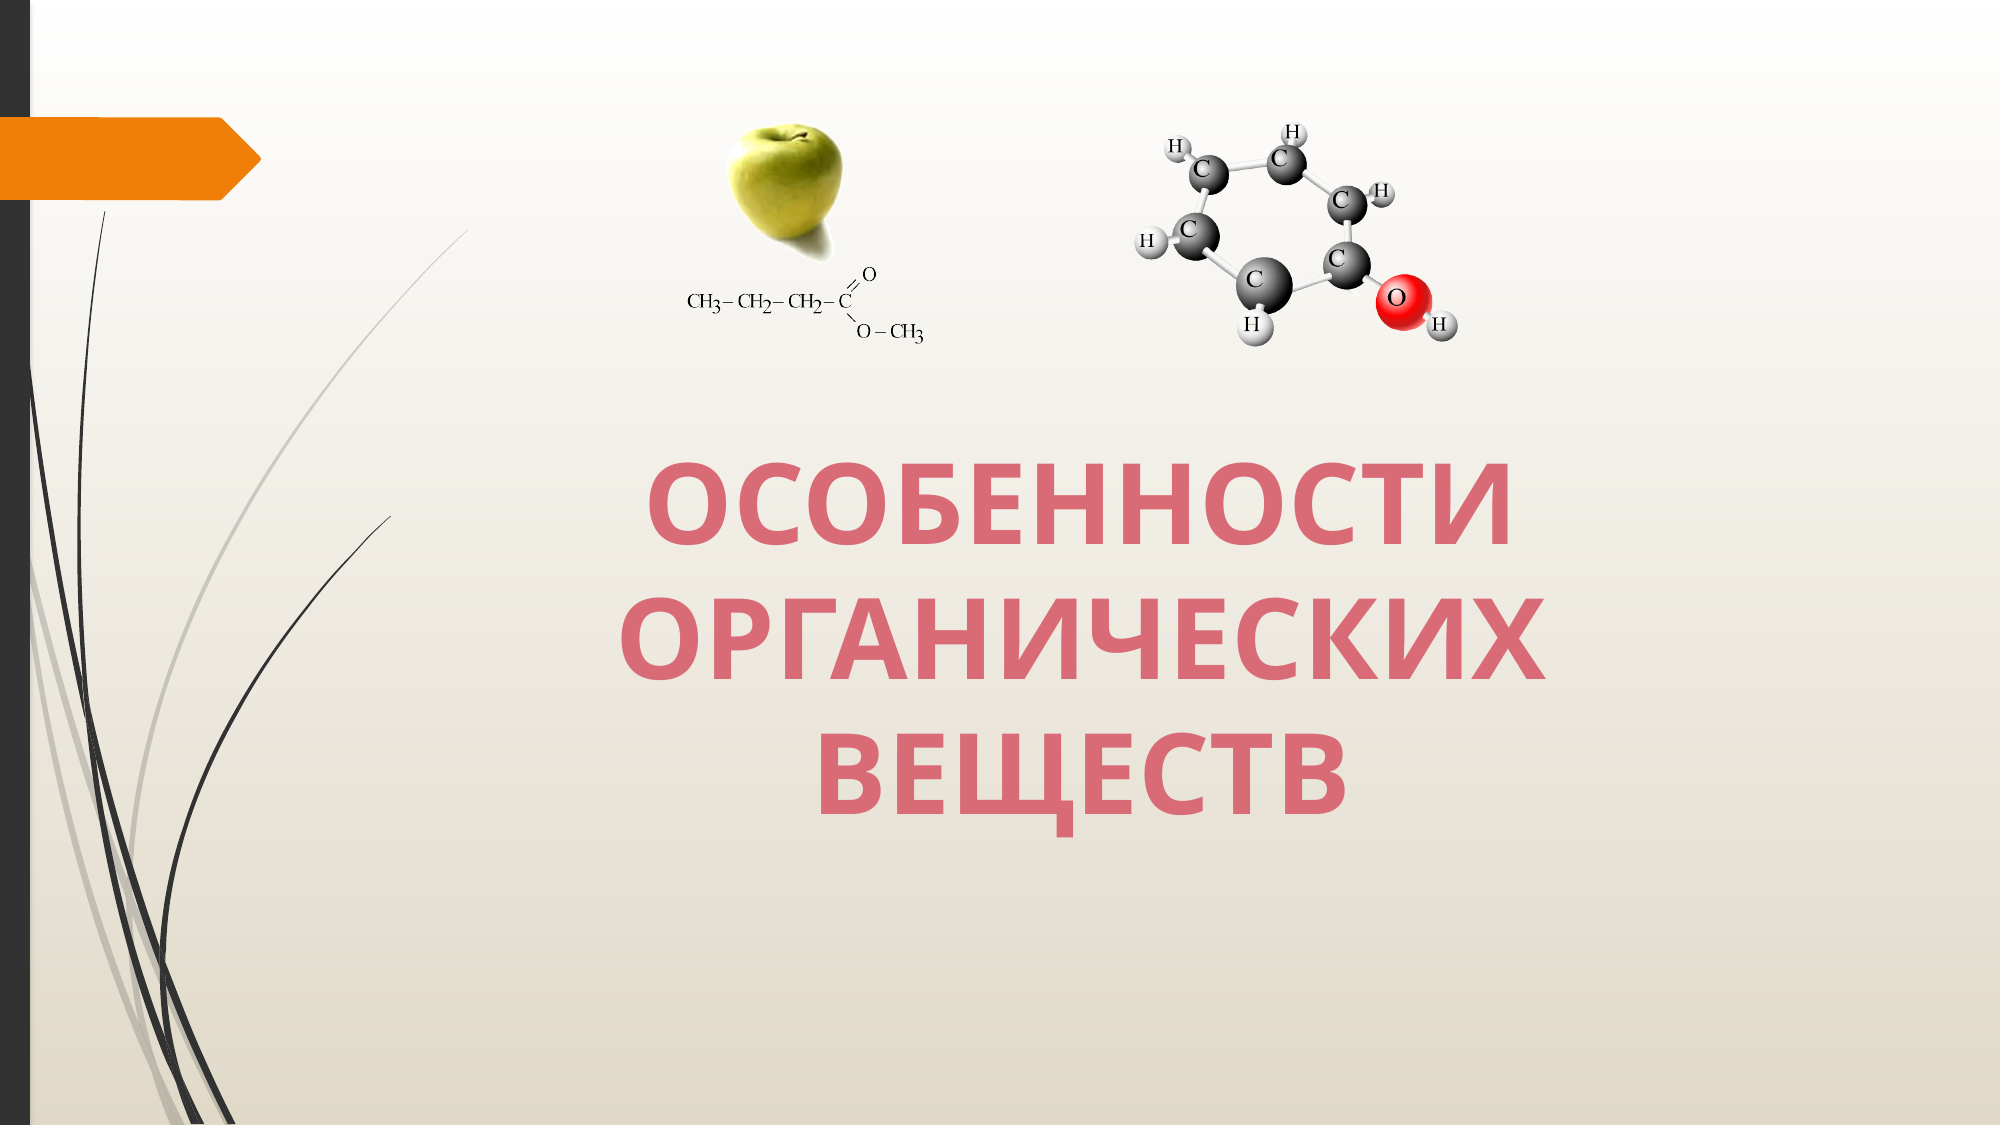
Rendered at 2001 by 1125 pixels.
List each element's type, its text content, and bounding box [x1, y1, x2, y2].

text_box ОСОБЕННОСТИ ОРГАНИЧЕСКИХ ВЕЩЕСТВ [262, 424, 1900, 845]
picture [687, 116, 927, 349]
picture [1112, 116, 1476, 349]
